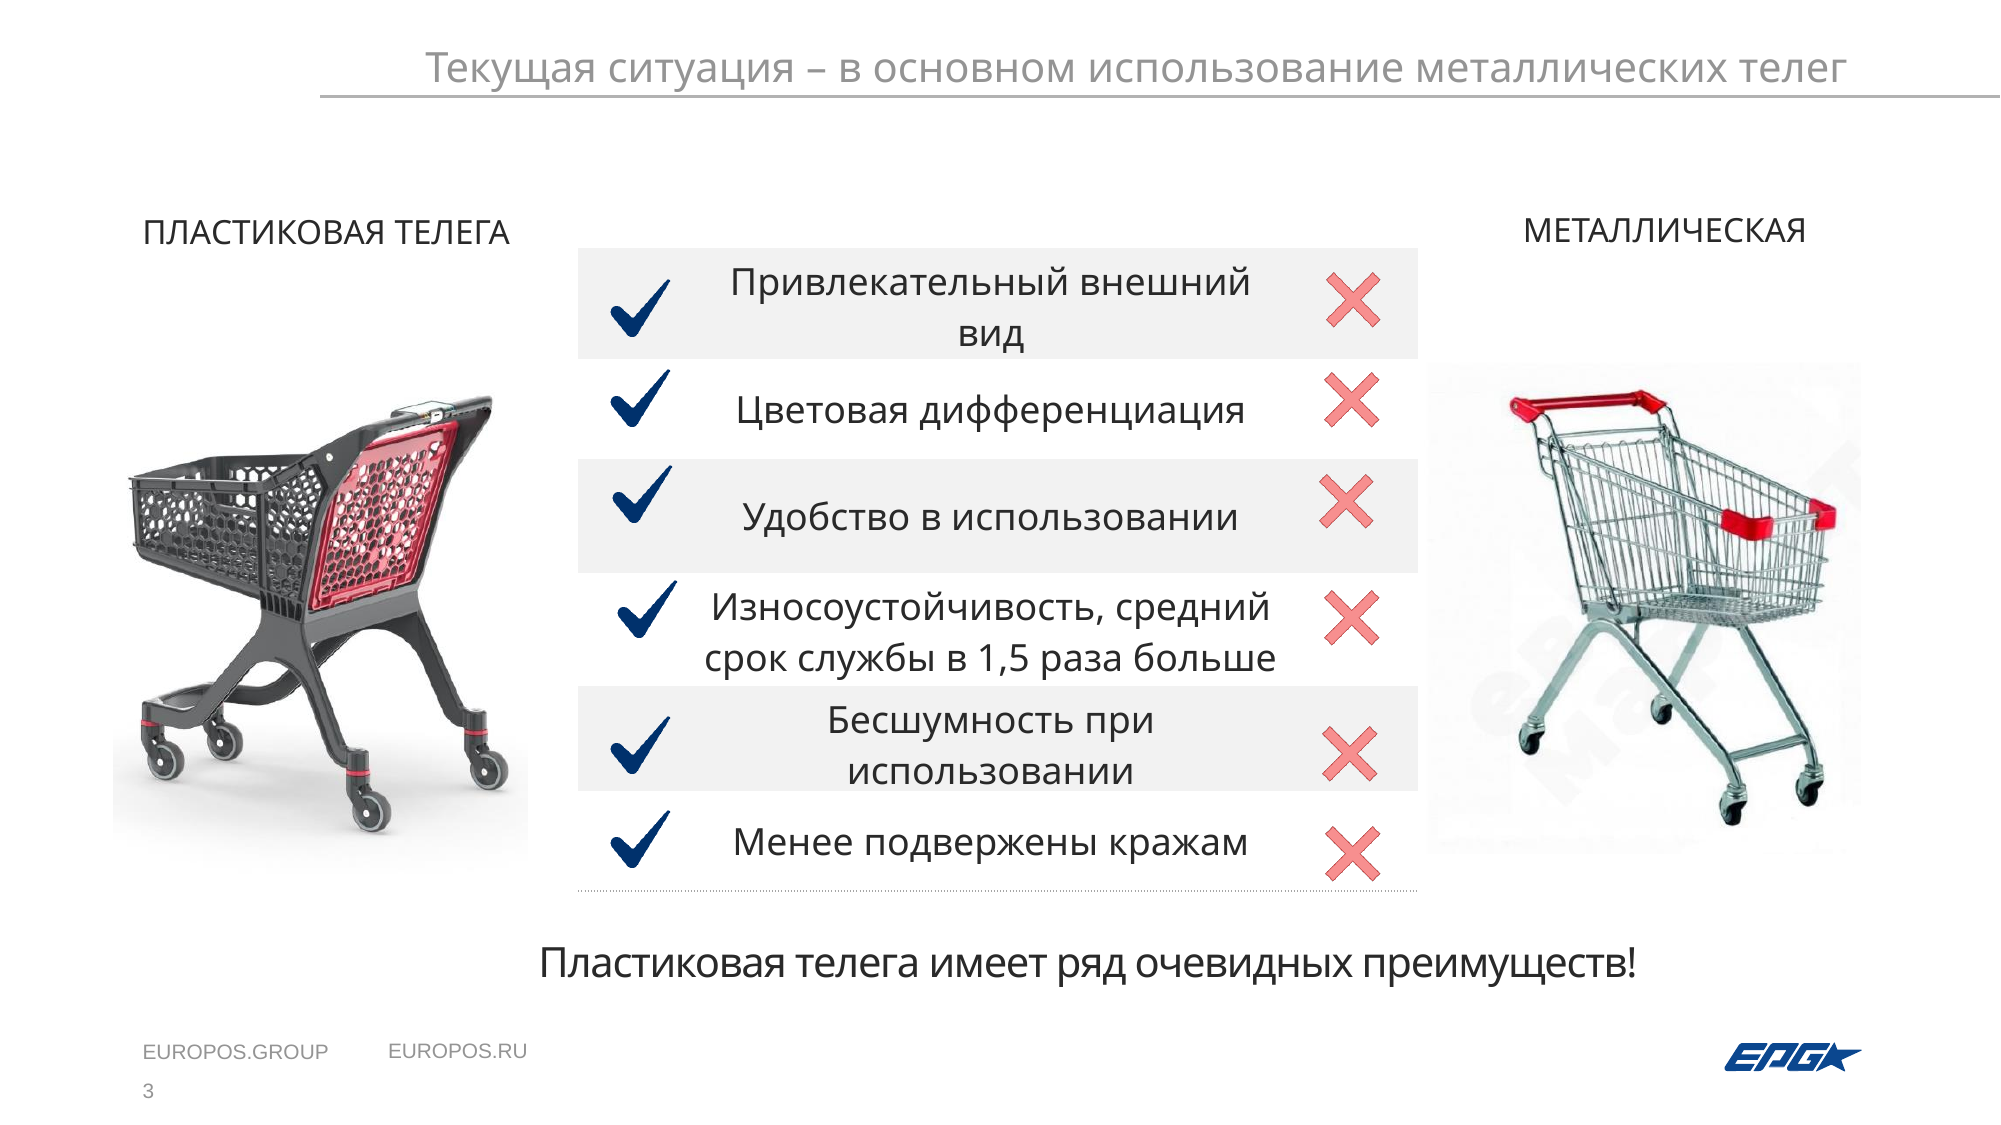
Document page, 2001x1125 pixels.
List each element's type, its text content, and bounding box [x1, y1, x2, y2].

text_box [135, 1030, 1863, 1072]
picture [1320, 267, 1386, 333]
table_cell Бесшумность при использовании [689, 686, 1293, 791]
text_box ПЛАСТИКОВАЯ ТЕЛЕГА [142, 210, 586, 251]
table_header [1293, 248, 1418, 359]
table_cell [578, 686, 689, 791]
picture [612, 575, 681, 644]
table_cell [1293, 686, 1408, 791]
table_cell [1293, 459, 1408, 573]
text_box 3 [136, 1072, 356, 1109]
picture [605, 273, 675, 342]
picture [1317, 721, 1382, 787]
picture [112, 340, 528, 875]
table_cell [1293, 359, 1408, 459]
picture [605, 711, 675, 780]
picture [1320, 821, 1385, 887]
table_cell Менее подвержены кражам [689, 791, 1293, 891]
text_box Текущая ситуация – в основном использование металлических телег [259, 33, 1874, 99]
text_box МЕТАЛЛИЧЕСКАЯ [1522, 209, 1874, 250]
picture [608, 460, 677, 529]
table_cell [1293, 573, 1408, 686]
table_cell Цветовая дифференциация [689, 359, 1293, 459]
table_cell [578, 359, 689, 459]
text_box Пластиковая телега имеет ряд очевидных преимуществ! [0, 933, 2000, 986]
table_header Привлекательный внешний вид [689, 248, 1293, 359]
table_cell Износоустойчивость, средний срок службы в 1,5 раза больше [689, 573, 1293, 686]
table_cell [578, 459, 689, 573]
table_cell [1293, 791, 1418, 891]
picture [605, 805, 675, 874]
picture [1313, 468, 1379, 534]
picture [605, 363, 675, 432]
picture [1408, 347, 1862, 855]
picture [1318, 585, 1384, 651]
table_cell [578, 791, 689, 891]
table_cell Удобство в использовании [689, 459, 1293, 573]
table_header [578, 248, 689, 359]
picture [1318, 367, 1384, 432]
table_cell [578, 573, 689, 686]
